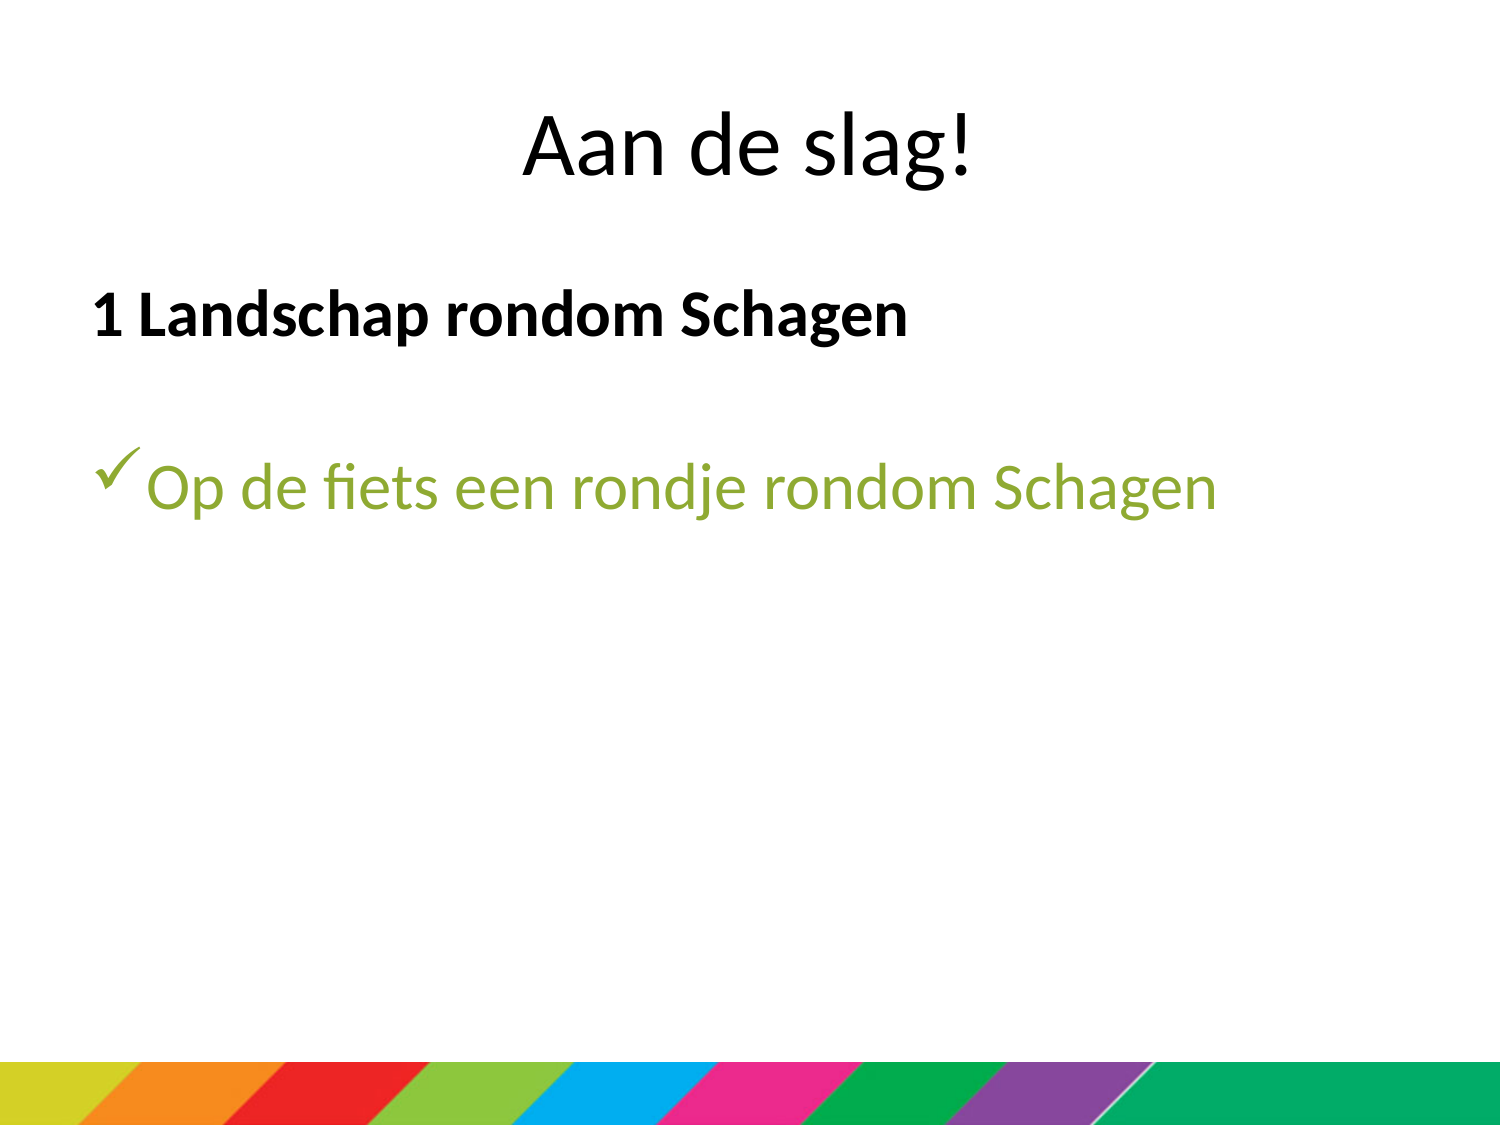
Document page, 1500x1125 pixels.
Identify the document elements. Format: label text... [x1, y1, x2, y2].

picture [656, 1062, 1500, 1125]
title Aan de slag! [75, 45, 1425, 233]
list 1 Landschap rondom Schagen Op de fiets een rondje rondom Schagen [75, 262, 1425, 1000]
picture [0, 1062, 574, 1125]
